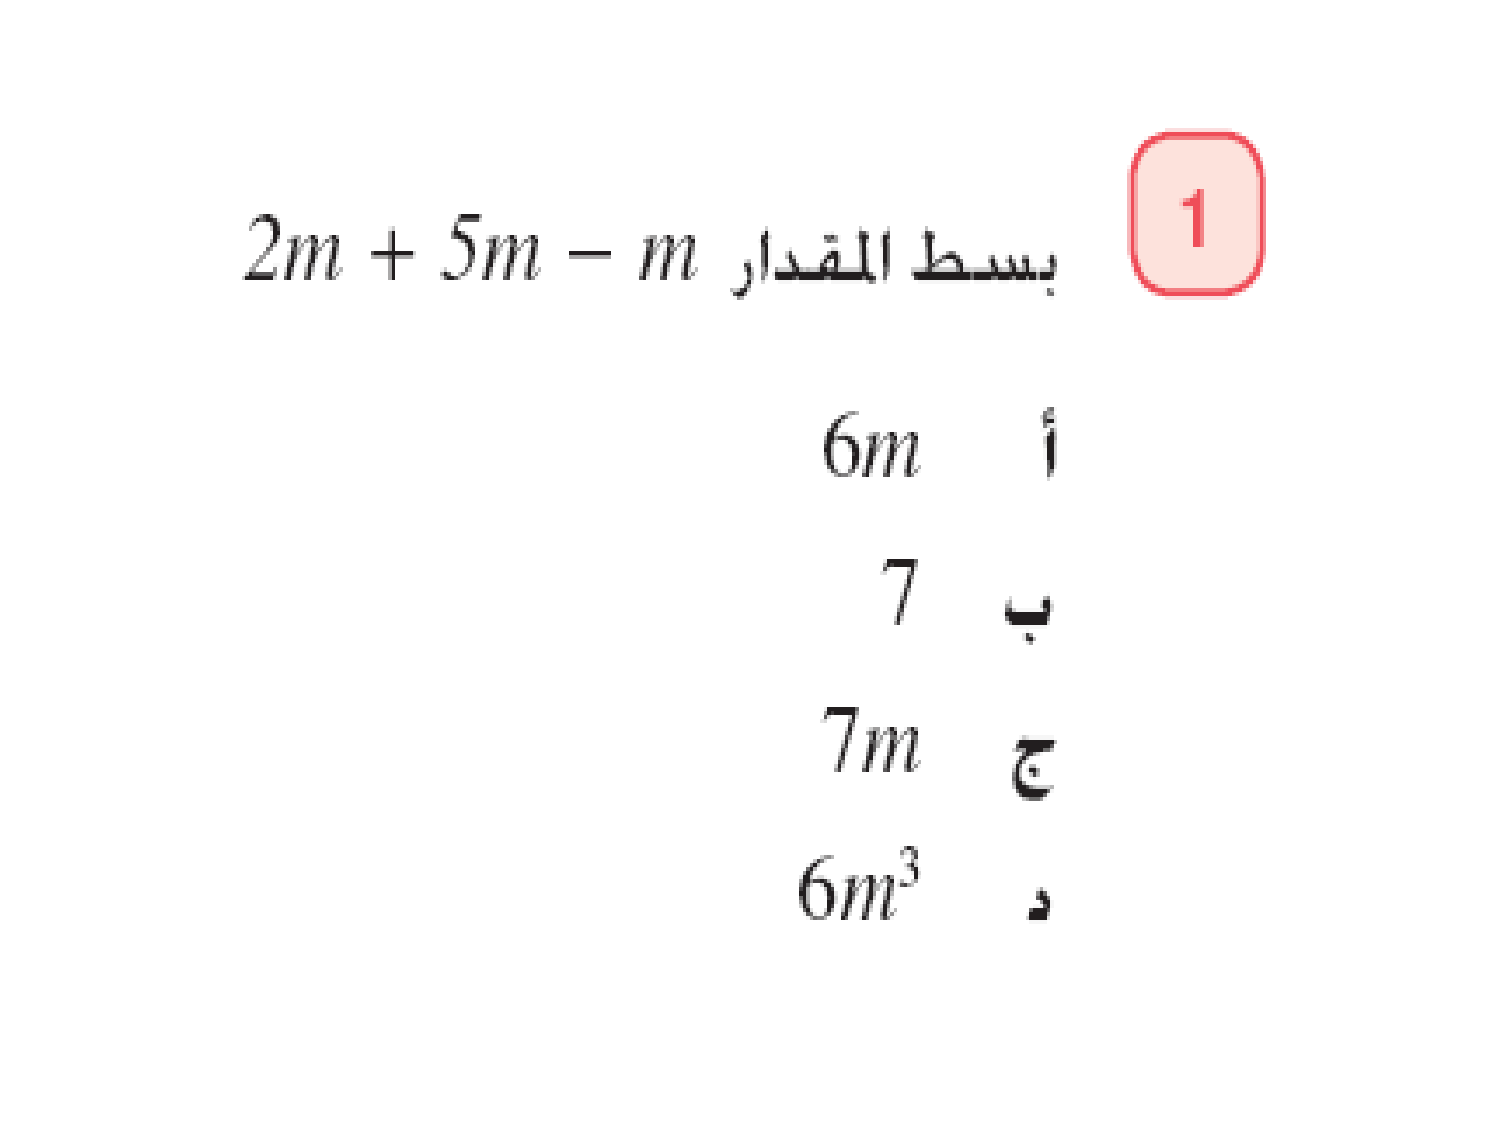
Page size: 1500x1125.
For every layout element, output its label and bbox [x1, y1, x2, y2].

list [149, 87, 1288, 1026]
